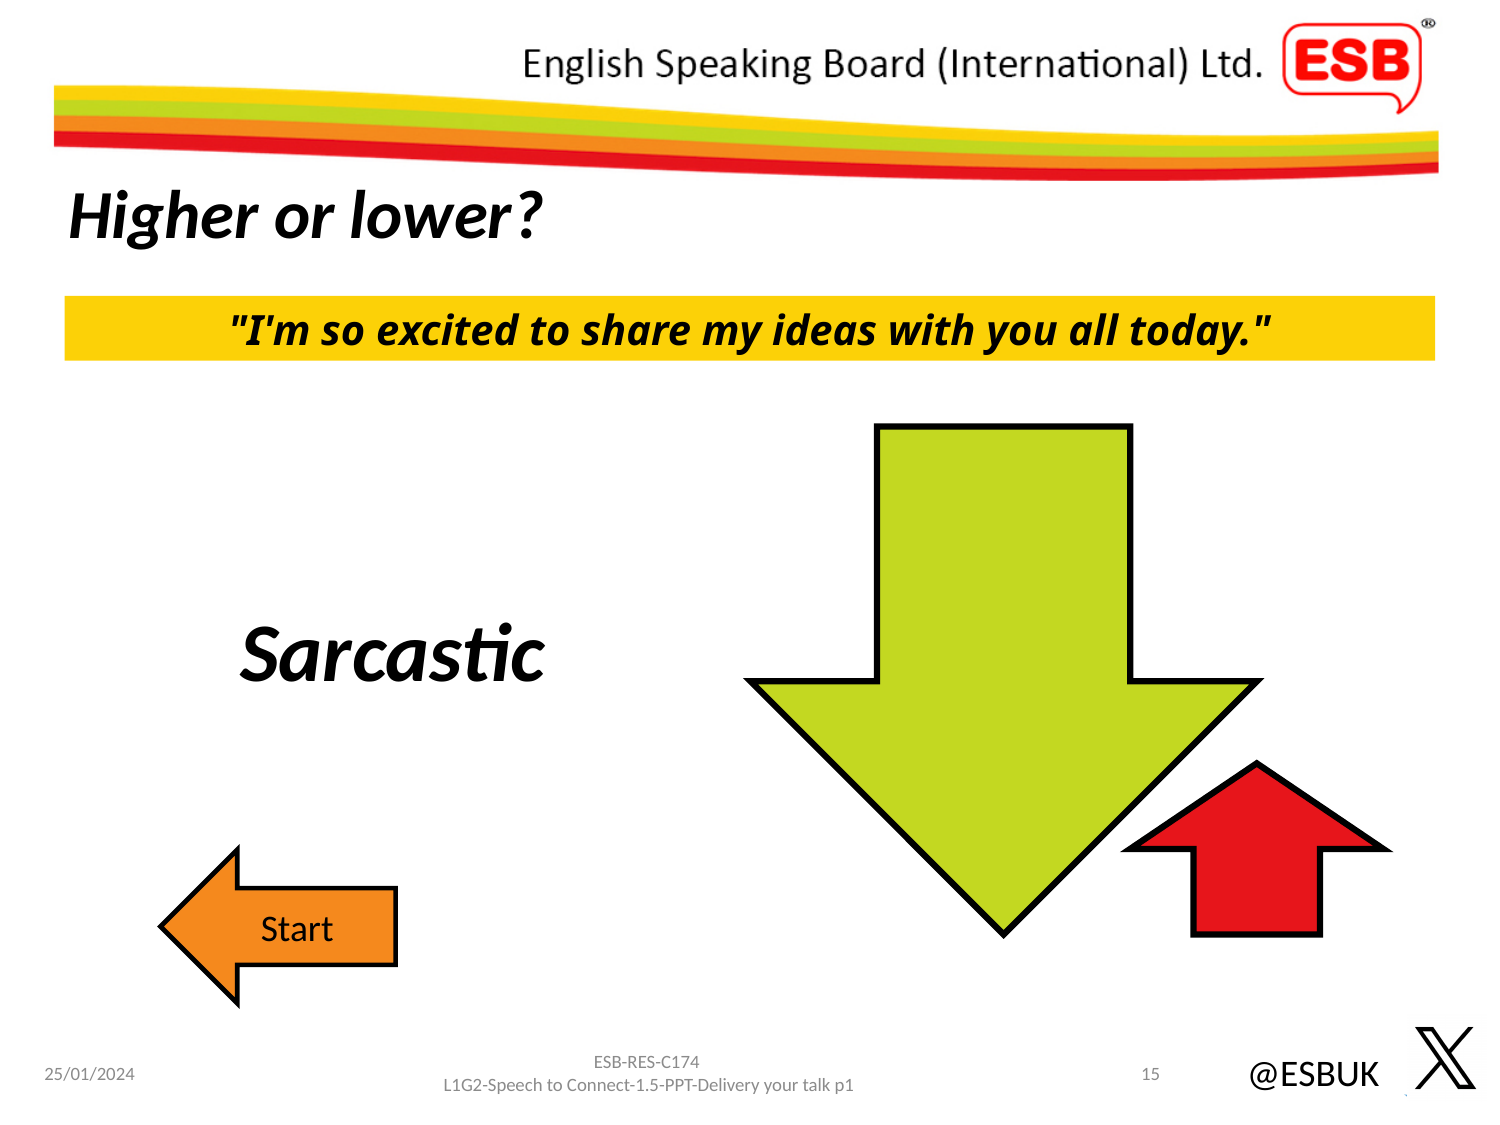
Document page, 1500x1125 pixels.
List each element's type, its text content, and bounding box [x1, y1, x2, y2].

picture [1404, 1014, 1487, 1102]
text_box Sarcastic [141, 591, 643, 706]
picture [0, 0, 1500, 189]
text_box [1126, 762, 1387, 936]
title Higher or lower? [53, 168, 1347, 264]
footer ESB-RES-C174 L1G2-Speech to Connect-1.5-PPT-Delivery your talk p1 [395, 1042, 902, 1103]
text_box [748, 425, 1260, 936]
slide_number 15 [930, 1042, 1176, 1103]
text_box "I'm so excited to share my ideas with you all today." [64, 295, 1436, 361]
text_box Start [159, 847, 397, 1006]
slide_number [29, 1042, 367, 1103]
